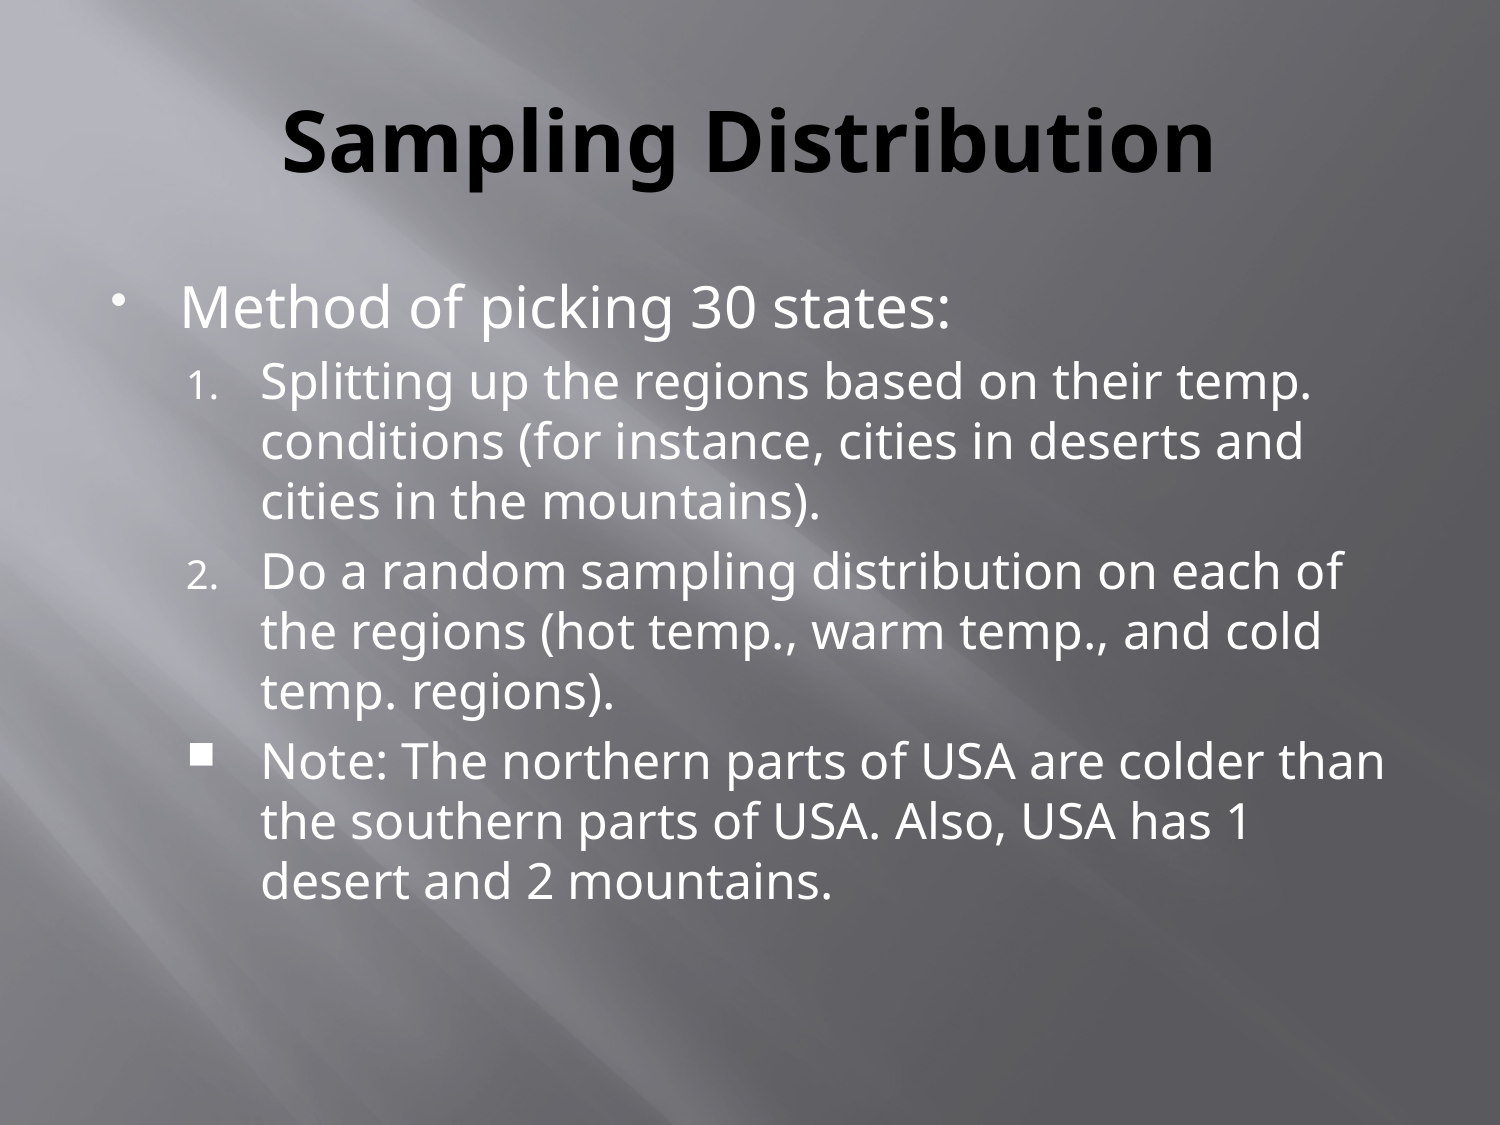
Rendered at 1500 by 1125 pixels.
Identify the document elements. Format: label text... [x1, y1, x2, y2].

list Method of picking 30 states: Splitting up the regions based on their temp. conditions (for instance, cities in deserts and cities in the mountains). Do a random sampling distribution on each of the regions (hot temp., warm temp., and cold temp. regions). Note: The northern parts of USA are colder than the southern parts of USA. Also, USA has 1 desert and 2 mountains. [75, 262, 1425, 1035]
title Sampling Distribution [75, 45, 1425, 233]
